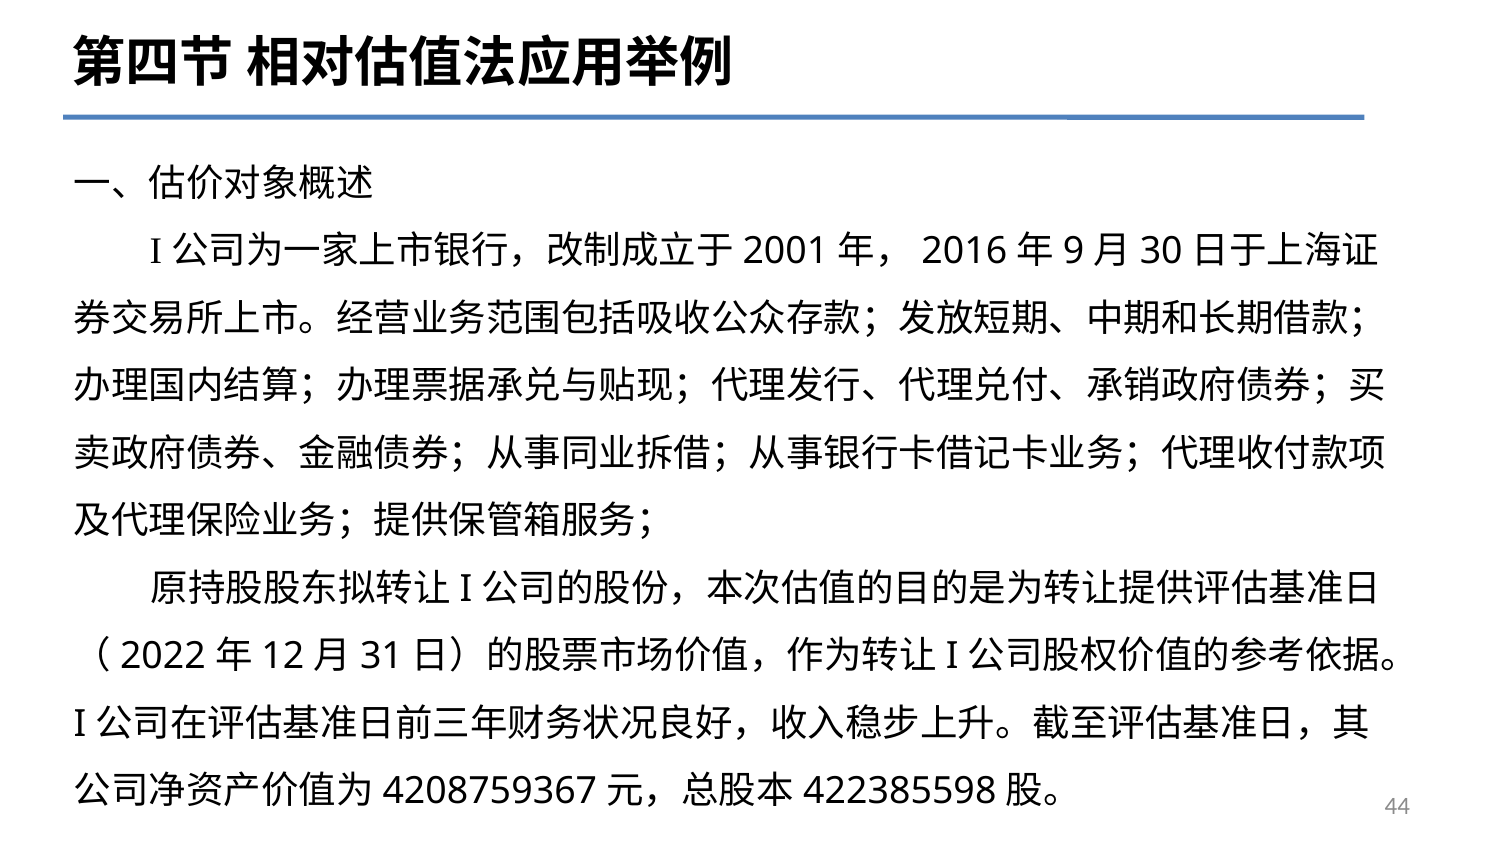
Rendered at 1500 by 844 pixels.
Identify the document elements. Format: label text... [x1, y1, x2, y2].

list 一、估价对象概述 I公司为一家上市银行，改制成立于2001年，2016年9月30日于上海证券交易所上市。经营业务范围包括吸收公众存款；发放短期、中期和长期借款；办理国内结算；办理票据承兑与贴现；代理发行、代理兑付、承销政府债券；买卖政府债券、金融债券；从事同业拆借；从事银行卡借记卡业务；代理收付款项及代理保险业务；提供保管箱服务； 原持股股东拟转让I公司的股份，本次估值的目的是为转让提供评估基准日（2022年12月31日）的股票市场价值，作为转让I公司股权价值的参考依据。I公司在评估基准日前三年财务状况良好，收入稳步上升。截至评估基准日，其公司净资产价值为4208759367元，总股本422385598股。 [58, 128, 1409, 686]
slide_number 44 [1074, 782, 1425, 827]
text_box 第四节 相对估值法应用举例 [56, 11, 1407, 107]
